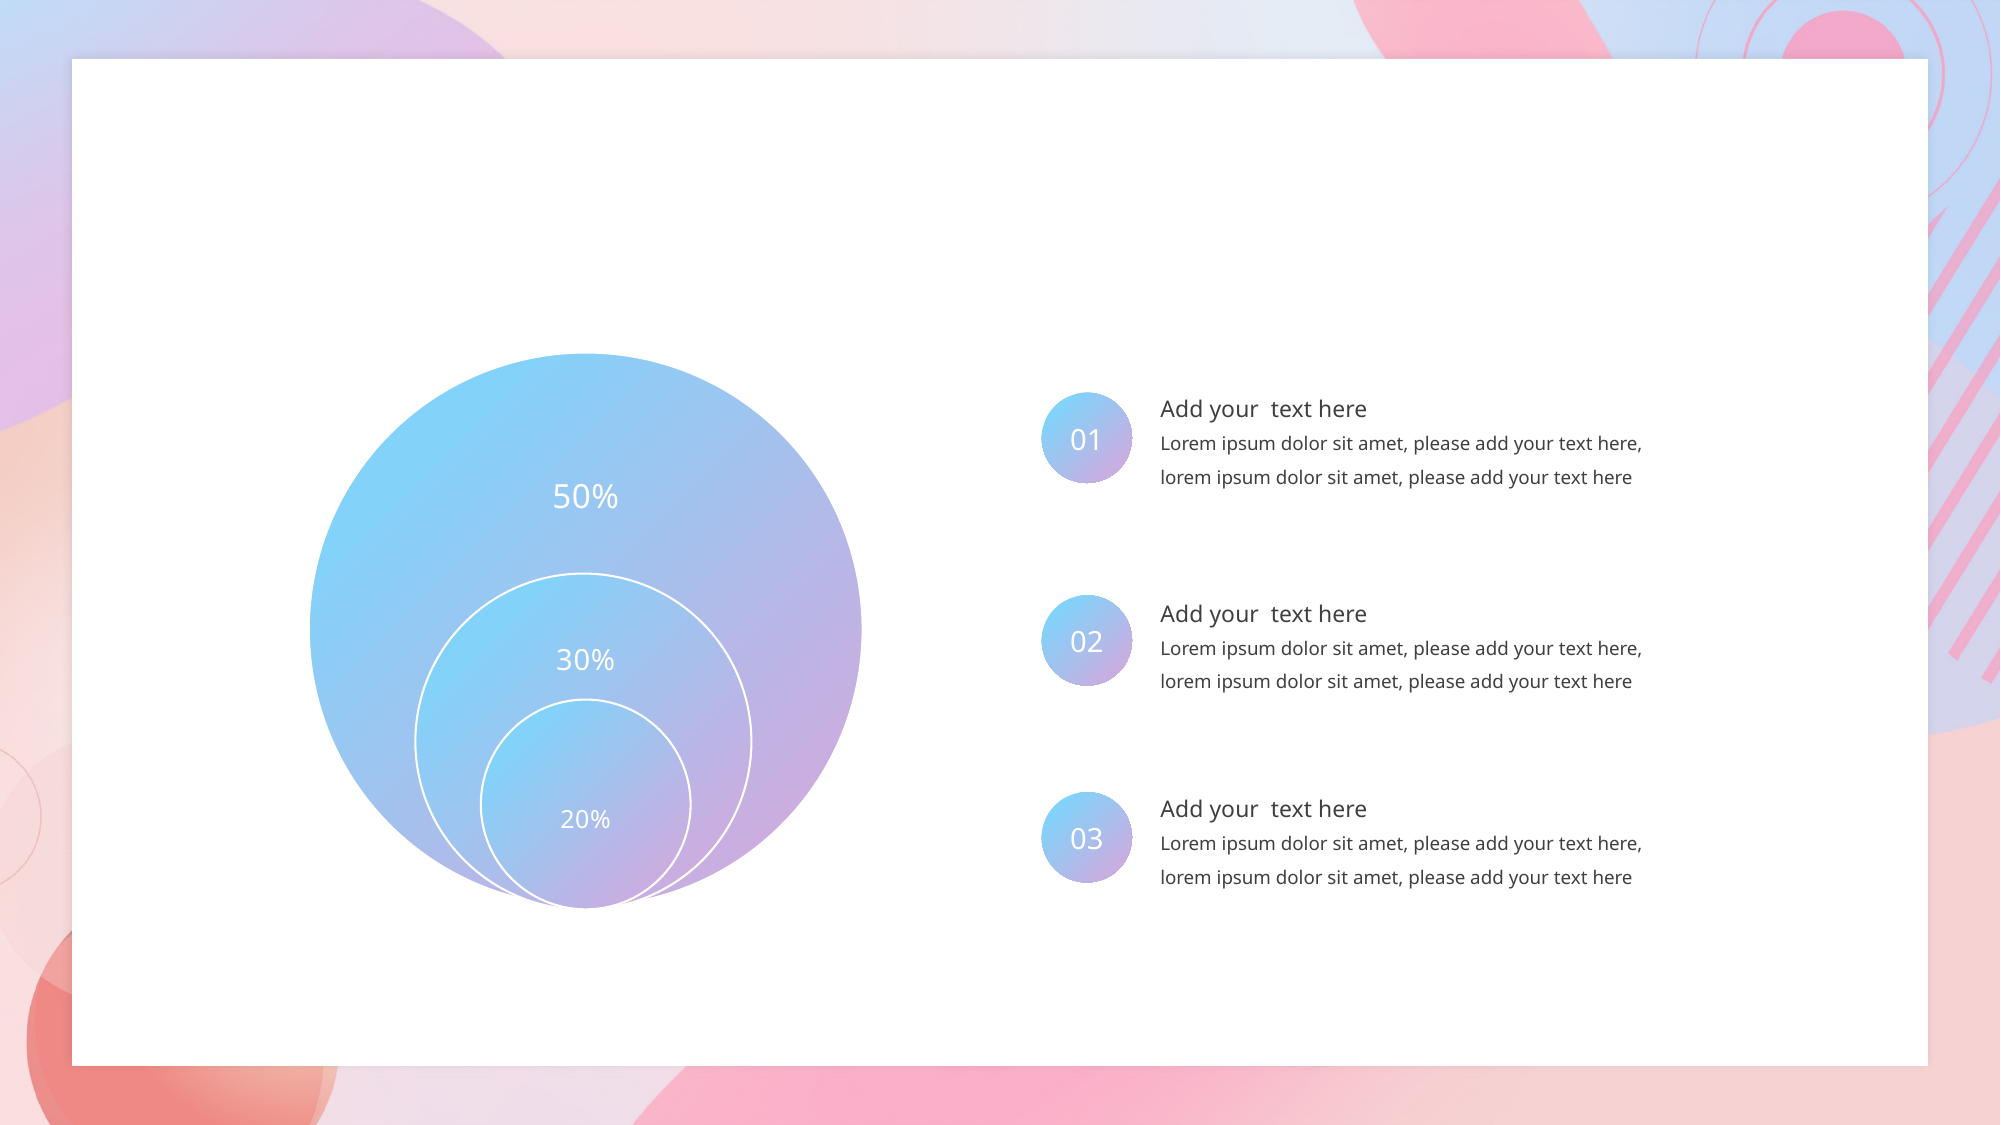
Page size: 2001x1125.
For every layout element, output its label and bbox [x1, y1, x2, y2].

text_box [308, 352, 1706, 910]
picture [0, 0, 2000, 1125]
